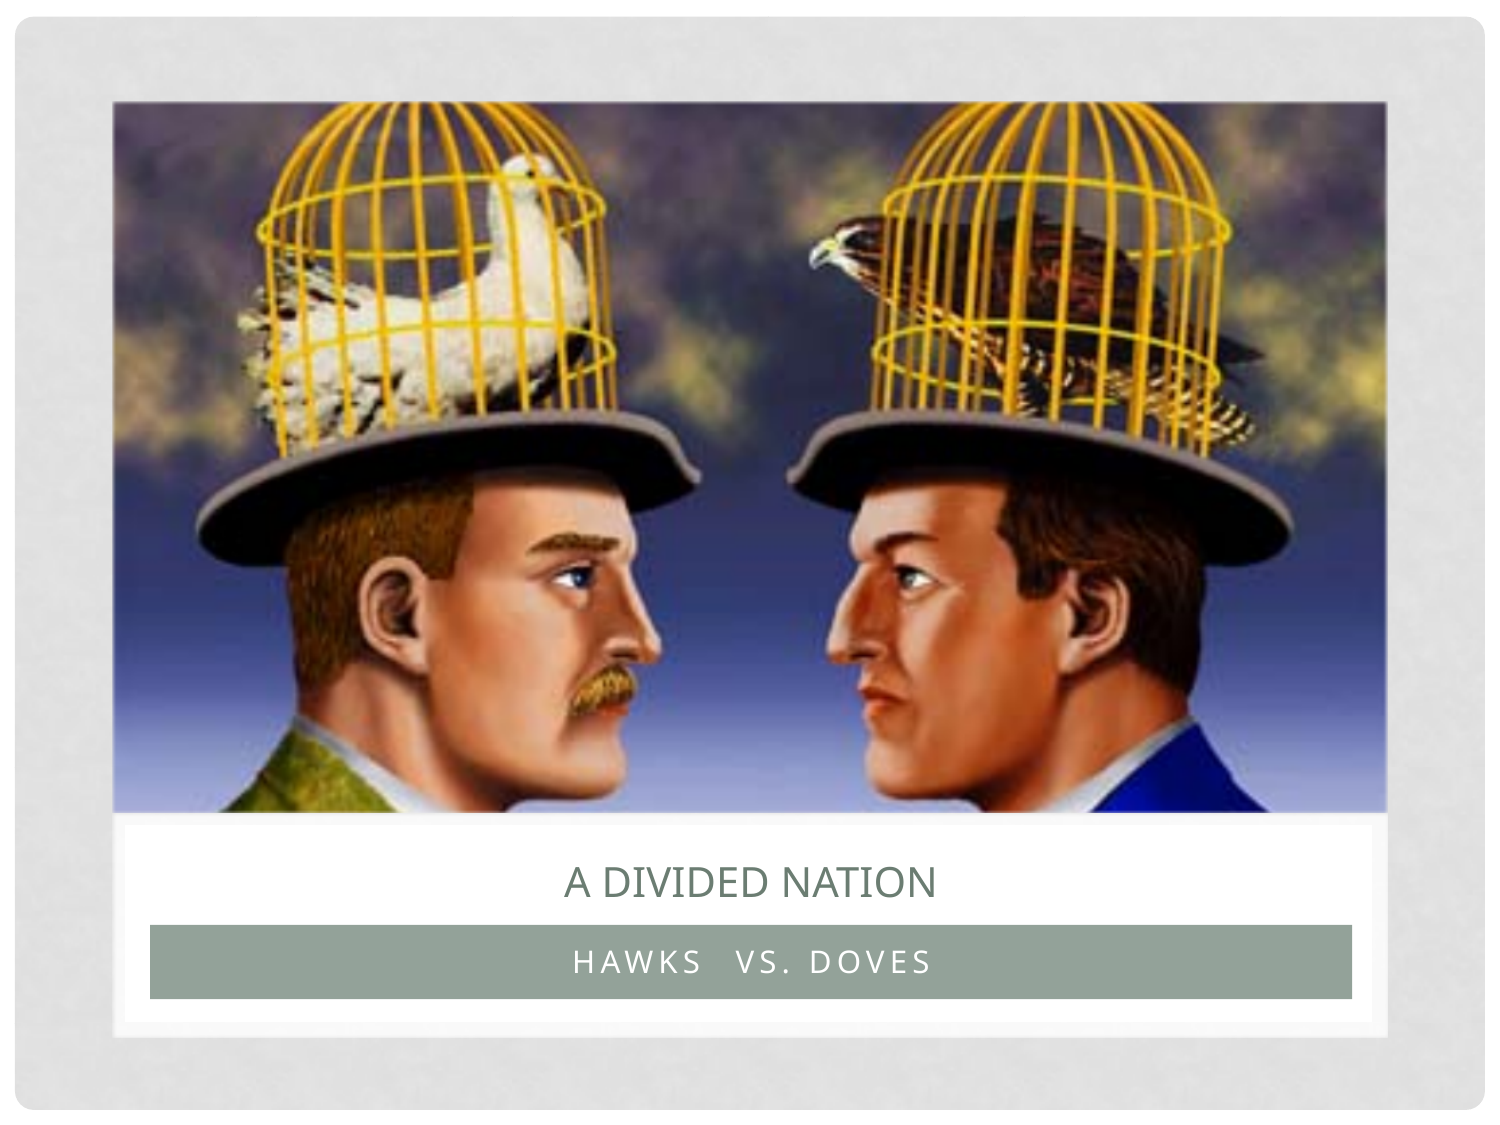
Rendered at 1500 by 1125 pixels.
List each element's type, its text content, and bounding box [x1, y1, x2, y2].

list Hawks Vs. Doves [156, 927, 1346, 994]
picture [112, 101, 1388, 813]
title A divided nation [150, 837, 1353, 924]
